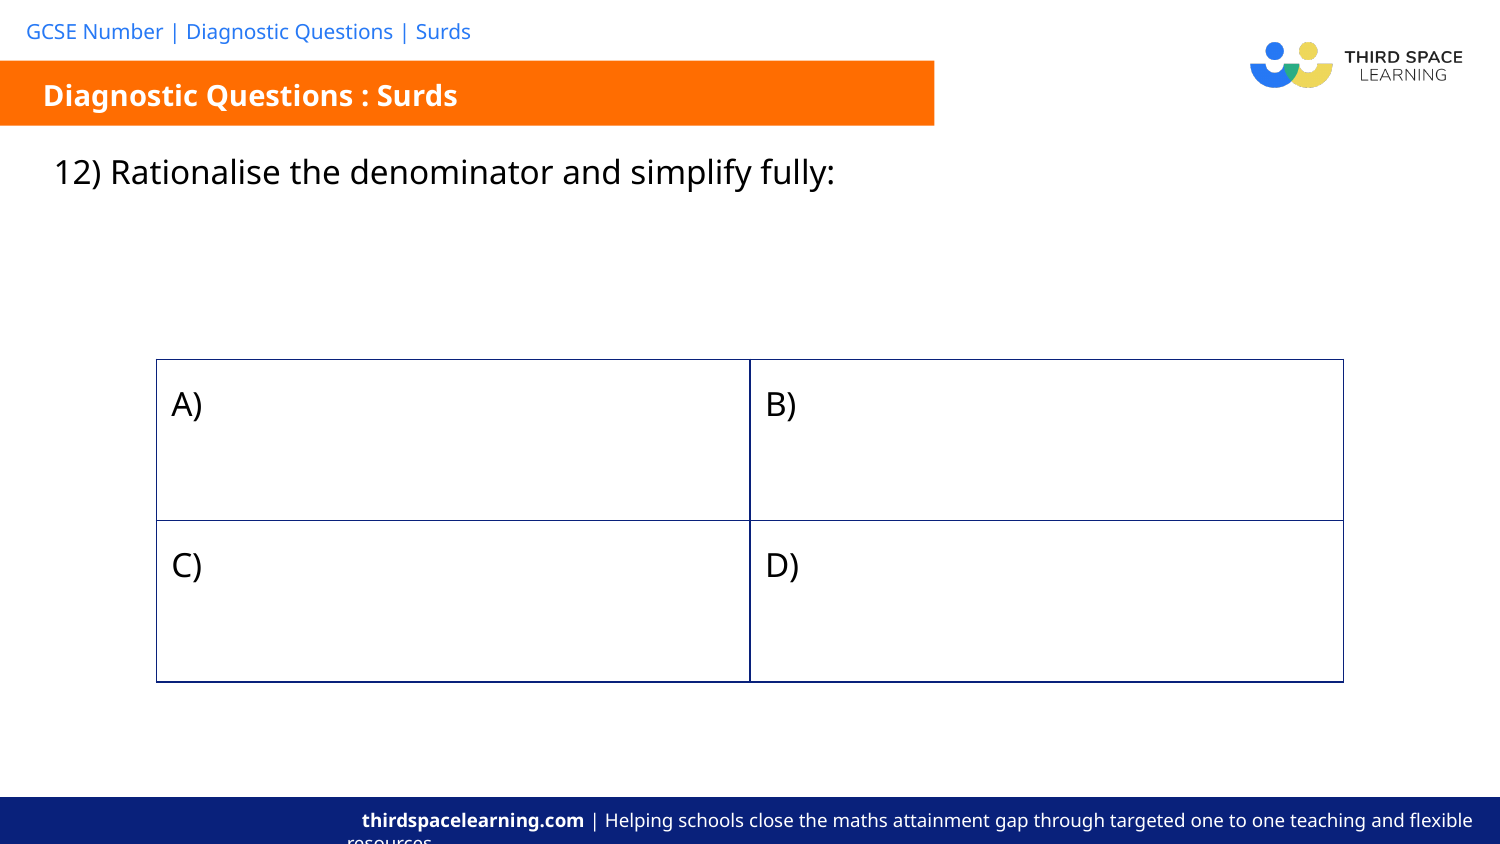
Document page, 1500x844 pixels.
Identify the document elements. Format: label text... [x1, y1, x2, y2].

picture [1250, 33, 1465, 99]
text_box Diagnostic Questions : Surds [27, 61, 778, 127]
